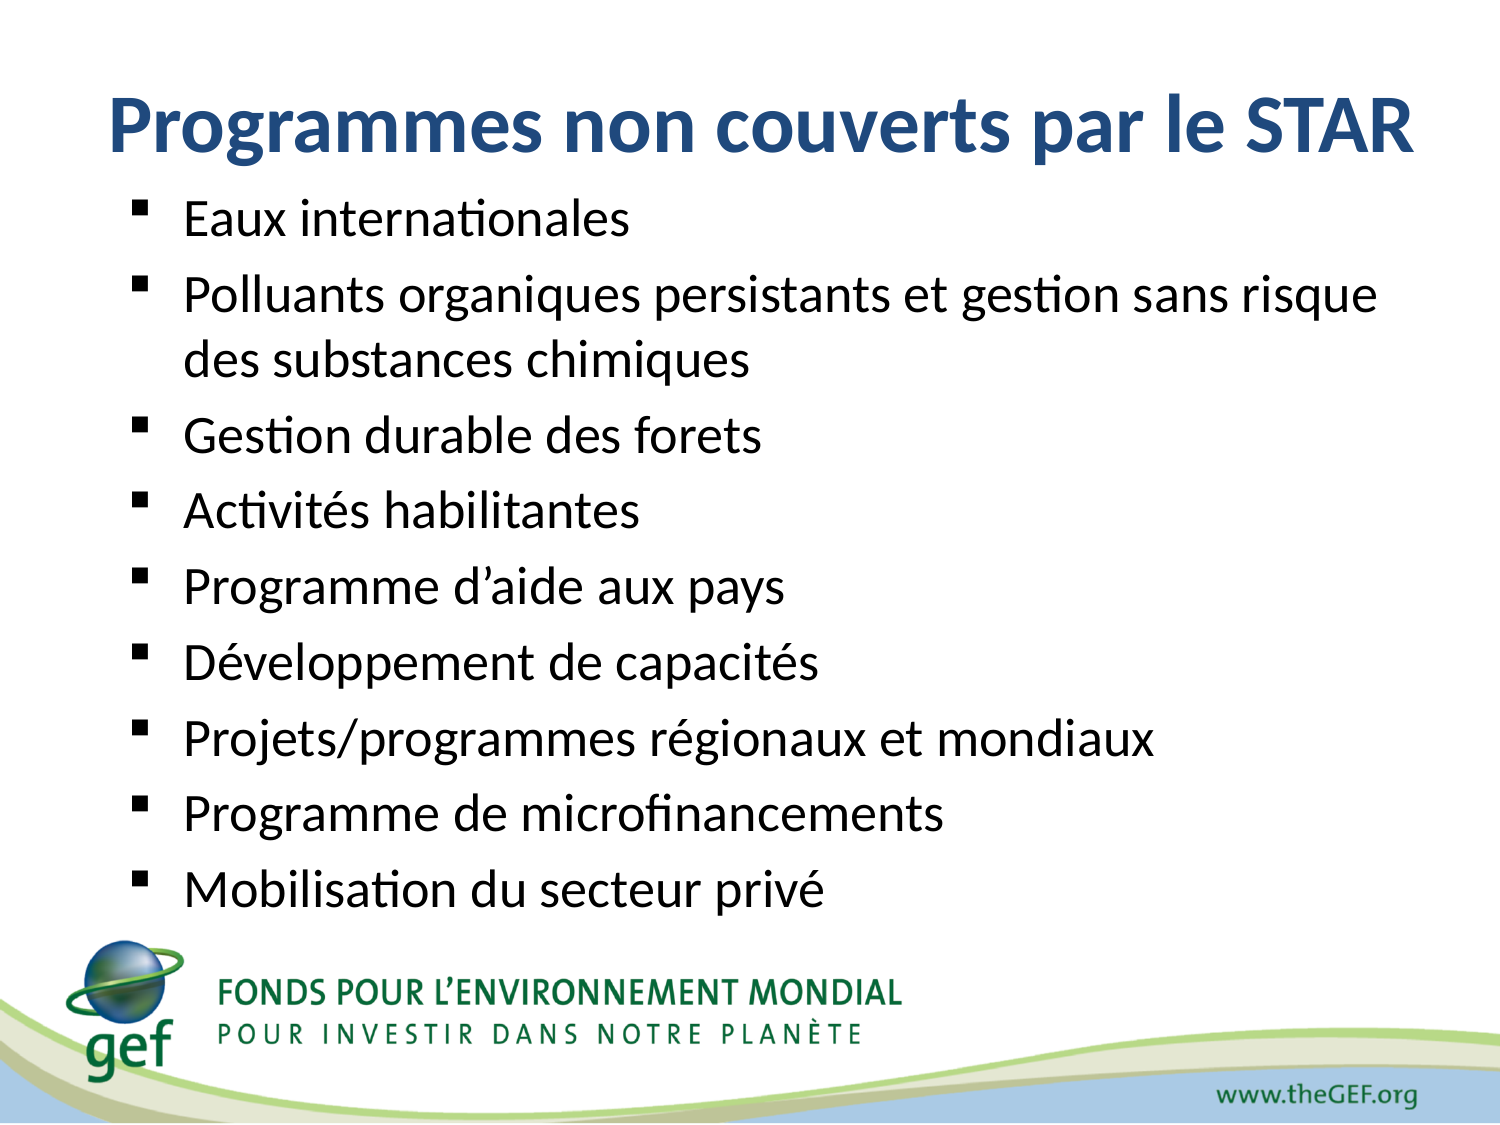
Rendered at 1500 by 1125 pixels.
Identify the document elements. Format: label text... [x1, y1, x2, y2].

picture [0, 912, 1500, 1125]
list Eaux internationales Polluants organiques persistants et gestion sans risque des substances chimiques Gestion durable des forets Activités habilitantes Programme d’aide aux pays Développement de capacités Projets/programmes régionaux et mondiaux Programme de microfinancements Mobilisation du secteur privé [112, 174, 1438, 863]
title Programmes non couverts par le STAR [87, 24, 1438, 213]
